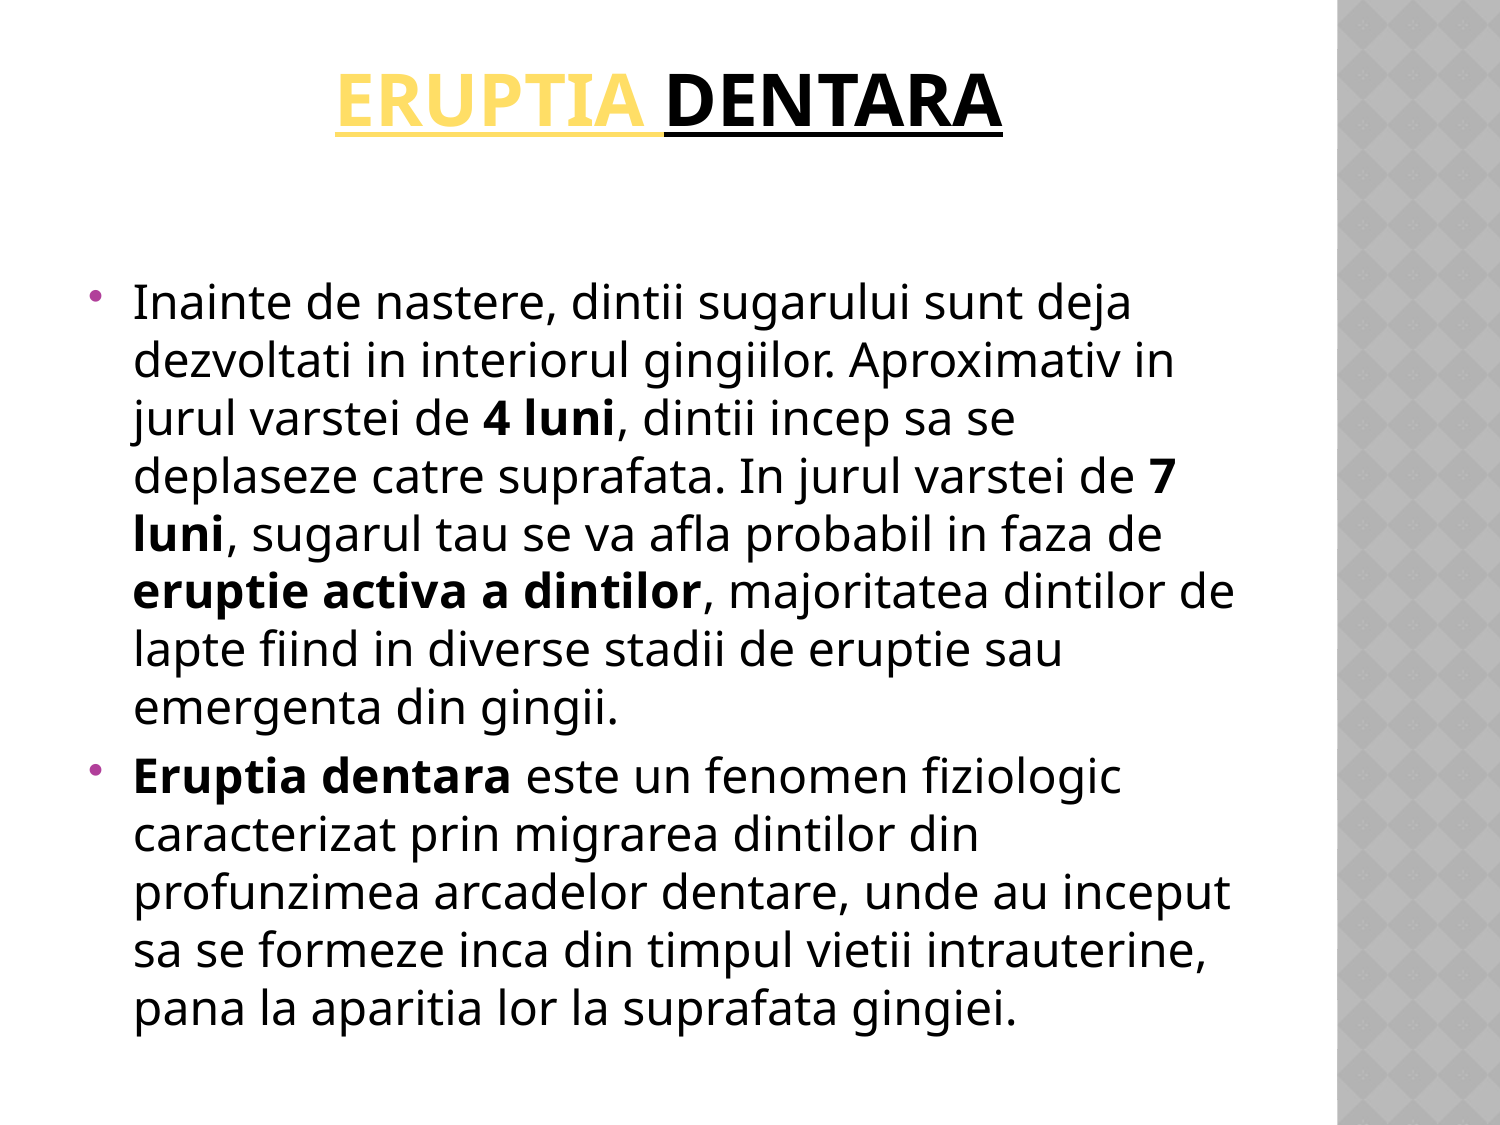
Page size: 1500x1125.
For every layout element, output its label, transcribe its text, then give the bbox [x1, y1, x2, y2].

title Eruptia dentara [75, 52, 1263, 240]
list Inainte de nastere, dintii sugarului sunt deja dezvoltati in interiorul gingiilor. Aproximativ in jurul varstei de 4 luni, dintii incep sa se deplaseze catre suprafata. In jurul varstei de 7 luni, sugarul tau se va afla probabil in faza de eruptie activa a dintilor, majoritatea dintilor de lapte fiind in diverse stadii de eruptie sau emergenta din gingii. Eruptia dentara este un fenomen fiziologic caracterizat prin migrarea dintilor din profunzimea arcadelor dentare, unde au inceput sa se formeze inca din timpul vietii intrauterine, pana la aparitia lor la suprafata gingiei. [75, 264, 1263, 1059]
